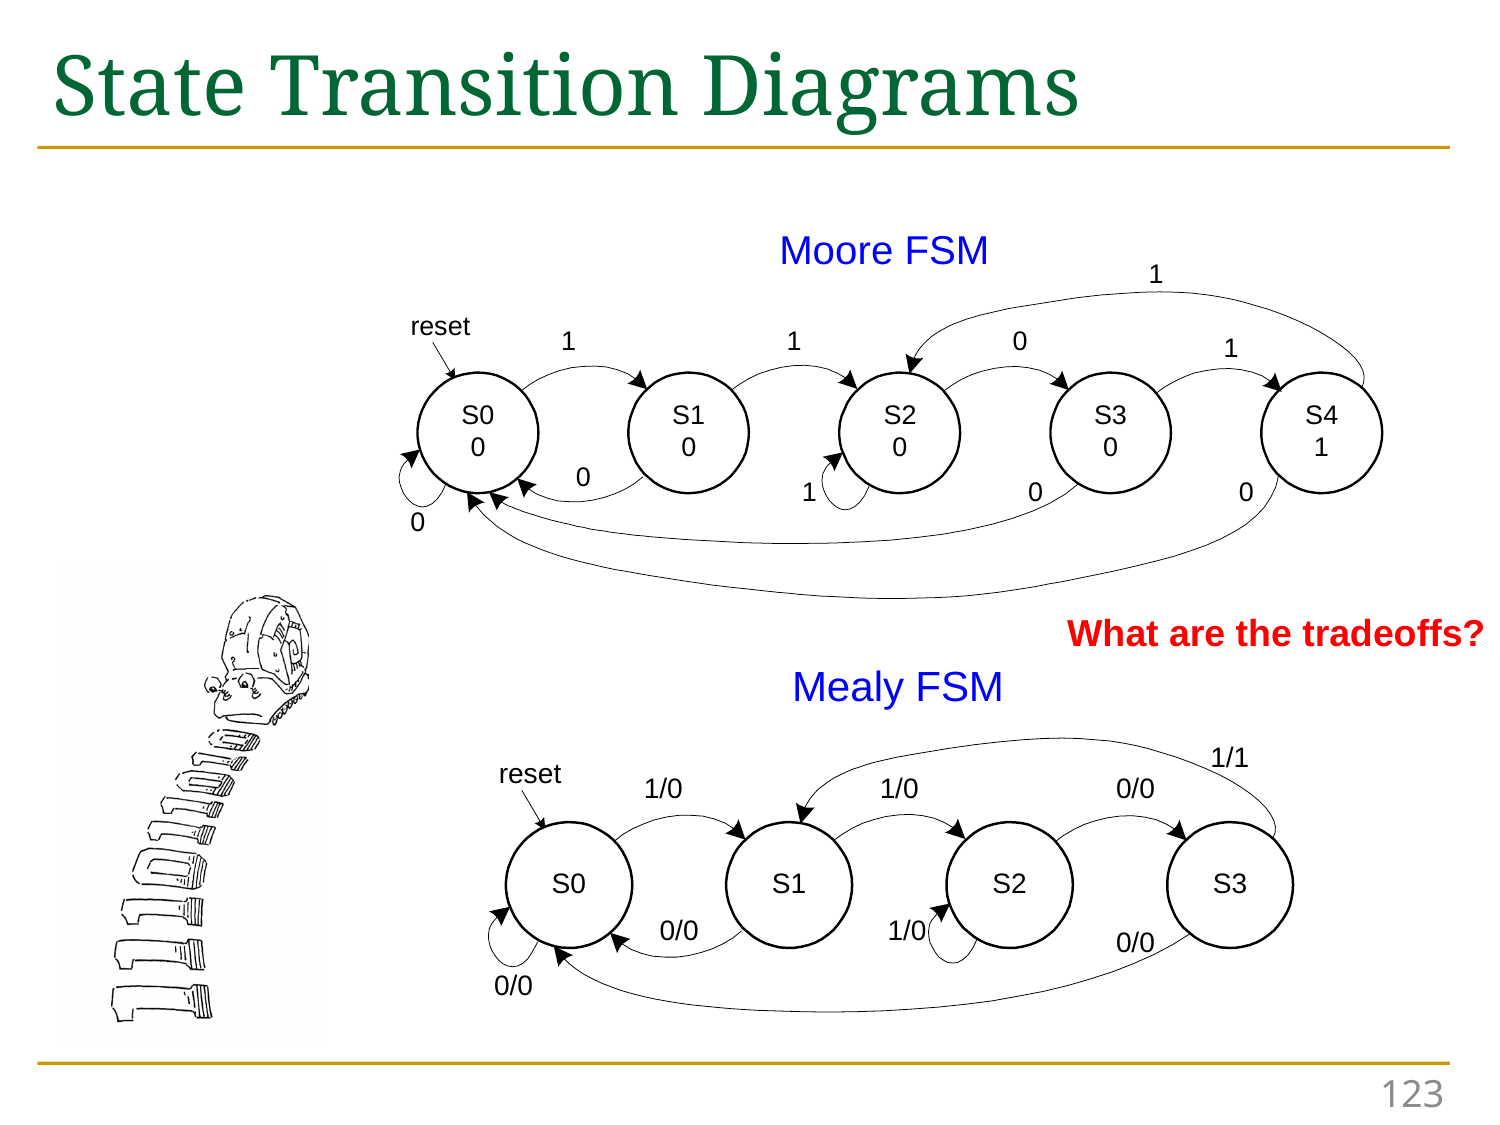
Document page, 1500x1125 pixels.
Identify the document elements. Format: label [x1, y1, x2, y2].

picture [58, 563, 321, 1041]
slide_number [1121, 1066, 1460, 1125]
title [37, 24, 1450, 200]
text_box [374, 218, 1500, 1037]
